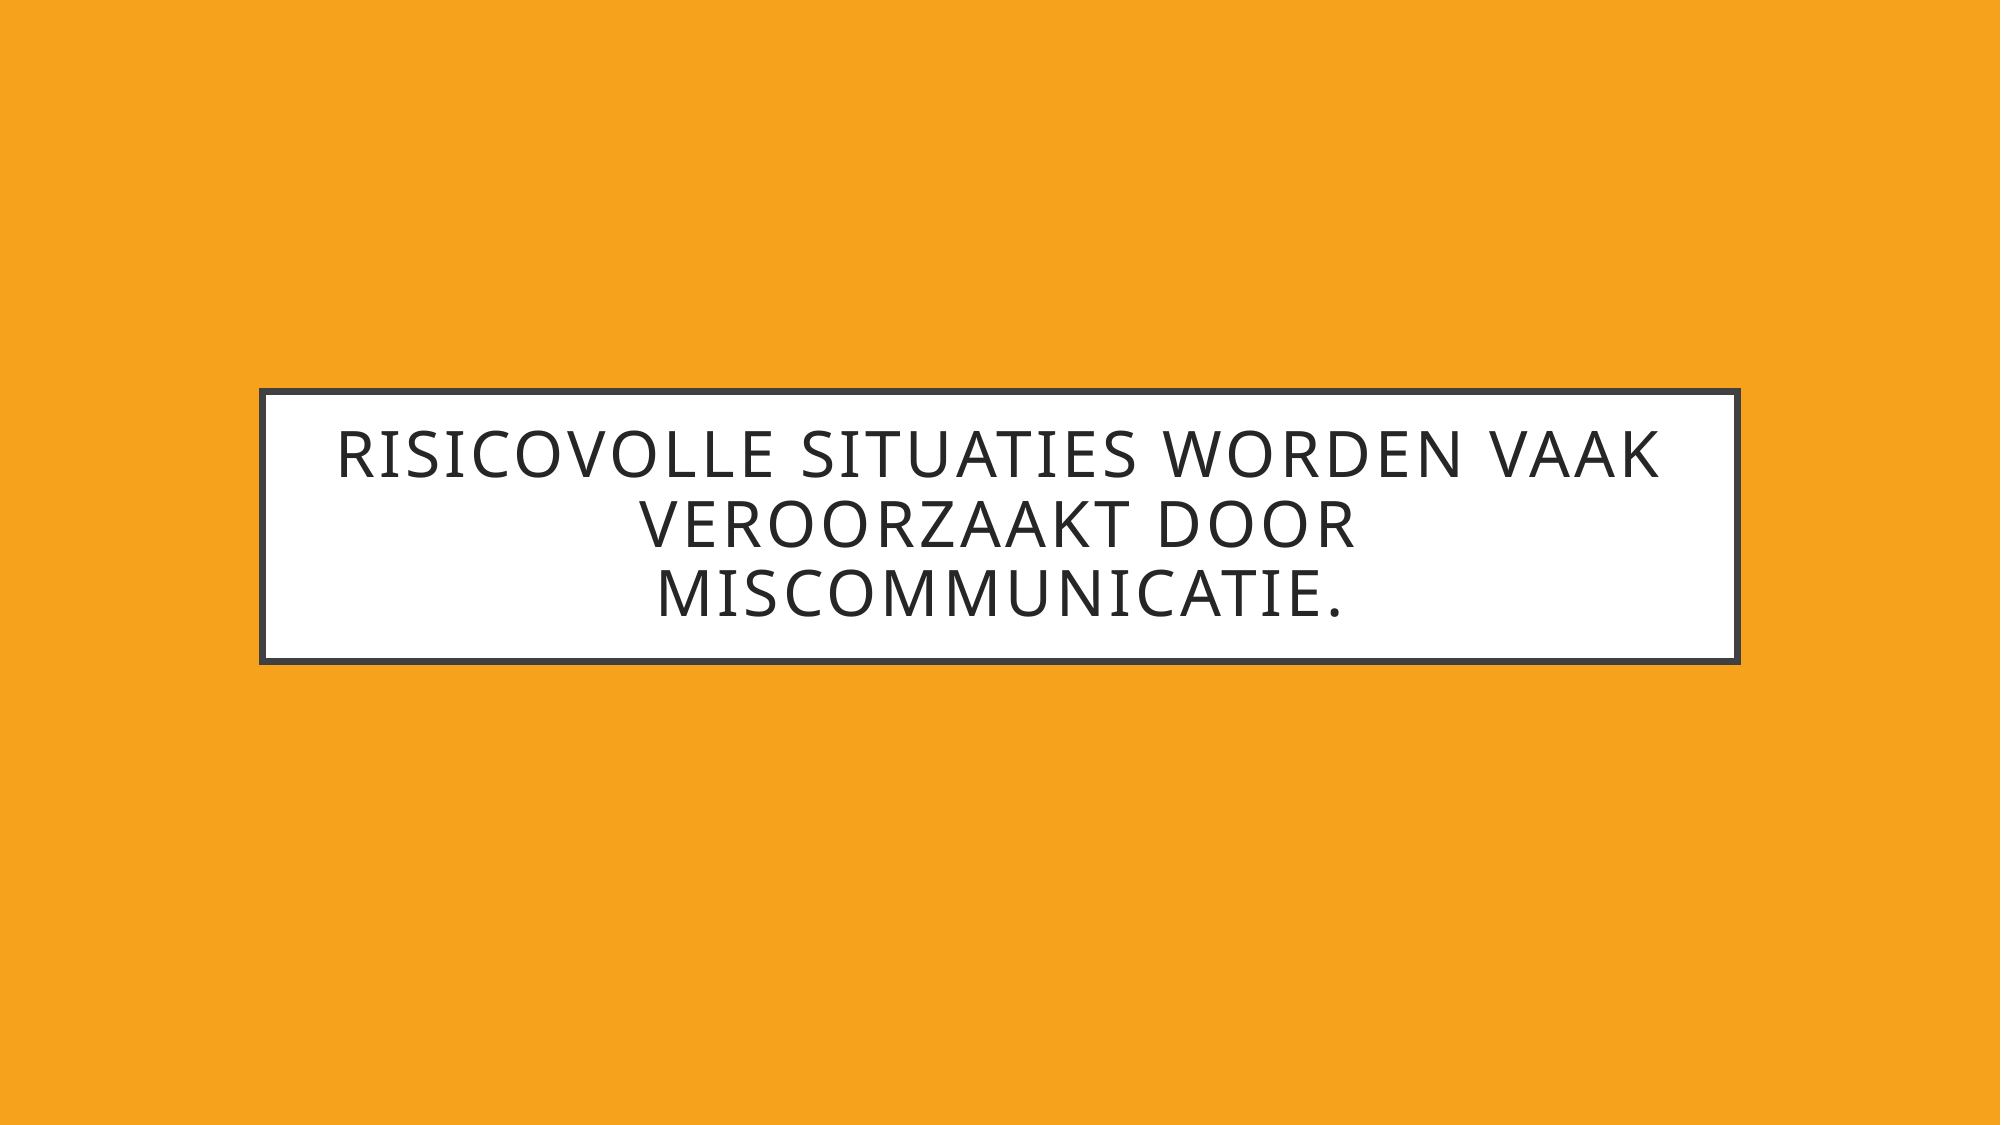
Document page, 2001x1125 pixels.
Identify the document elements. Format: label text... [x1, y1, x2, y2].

title Risicovolle situaties worden vaak veroorzaakt door miscommunicatie. [259, 388, 1741, 665]
